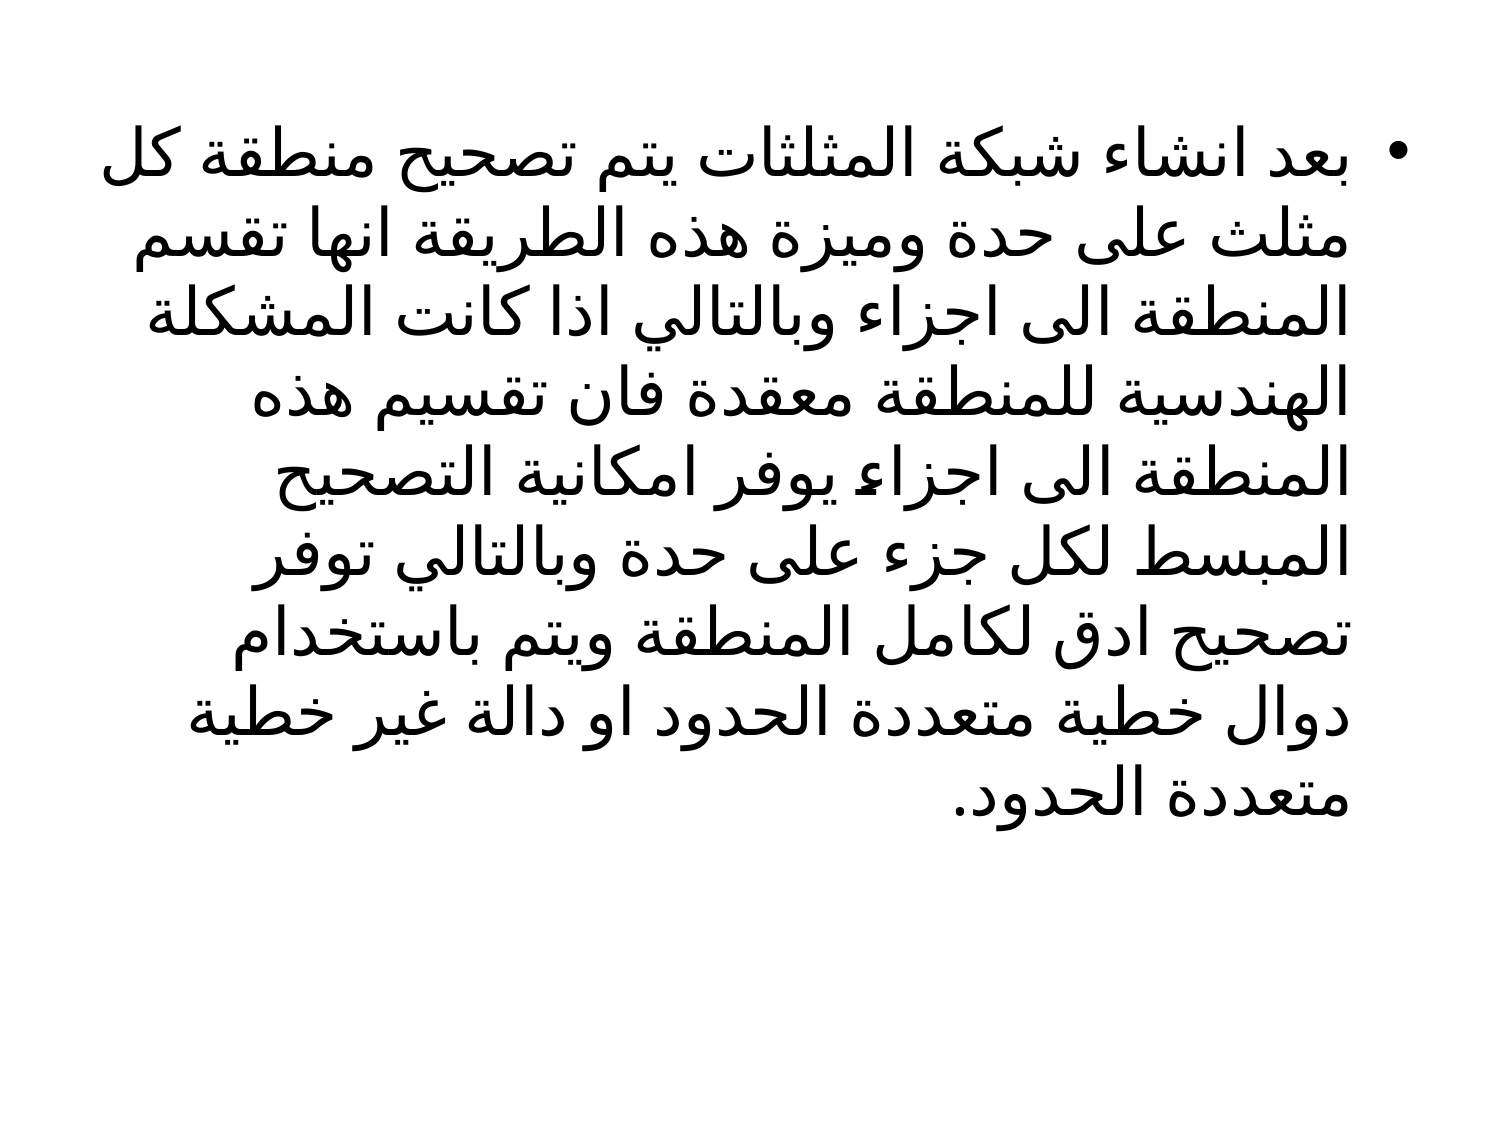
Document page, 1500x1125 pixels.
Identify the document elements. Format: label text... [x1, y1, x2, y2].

list بعد انشاء شبكة المثلثات يتم تصحيح منطقة كل مثلث على حدة وميزة هذه الطريقة انها تقسم المنطقة الى اجزاء وبالتالي اذا كانت المشكلة الهندسية للمنطقة معقدة فان تقسيم هذه المنطقة الى اجزاء يوفر امكانية التصحيح المبسط لكل جزء على حدة وبالتالي توفر تصحيح ادق لكامل المنطقة ويتم باستخدام دوال خطية متعددة الحدود او دالة غير خطية متعددة الحدود. [75, 101, 1425, 1005]
